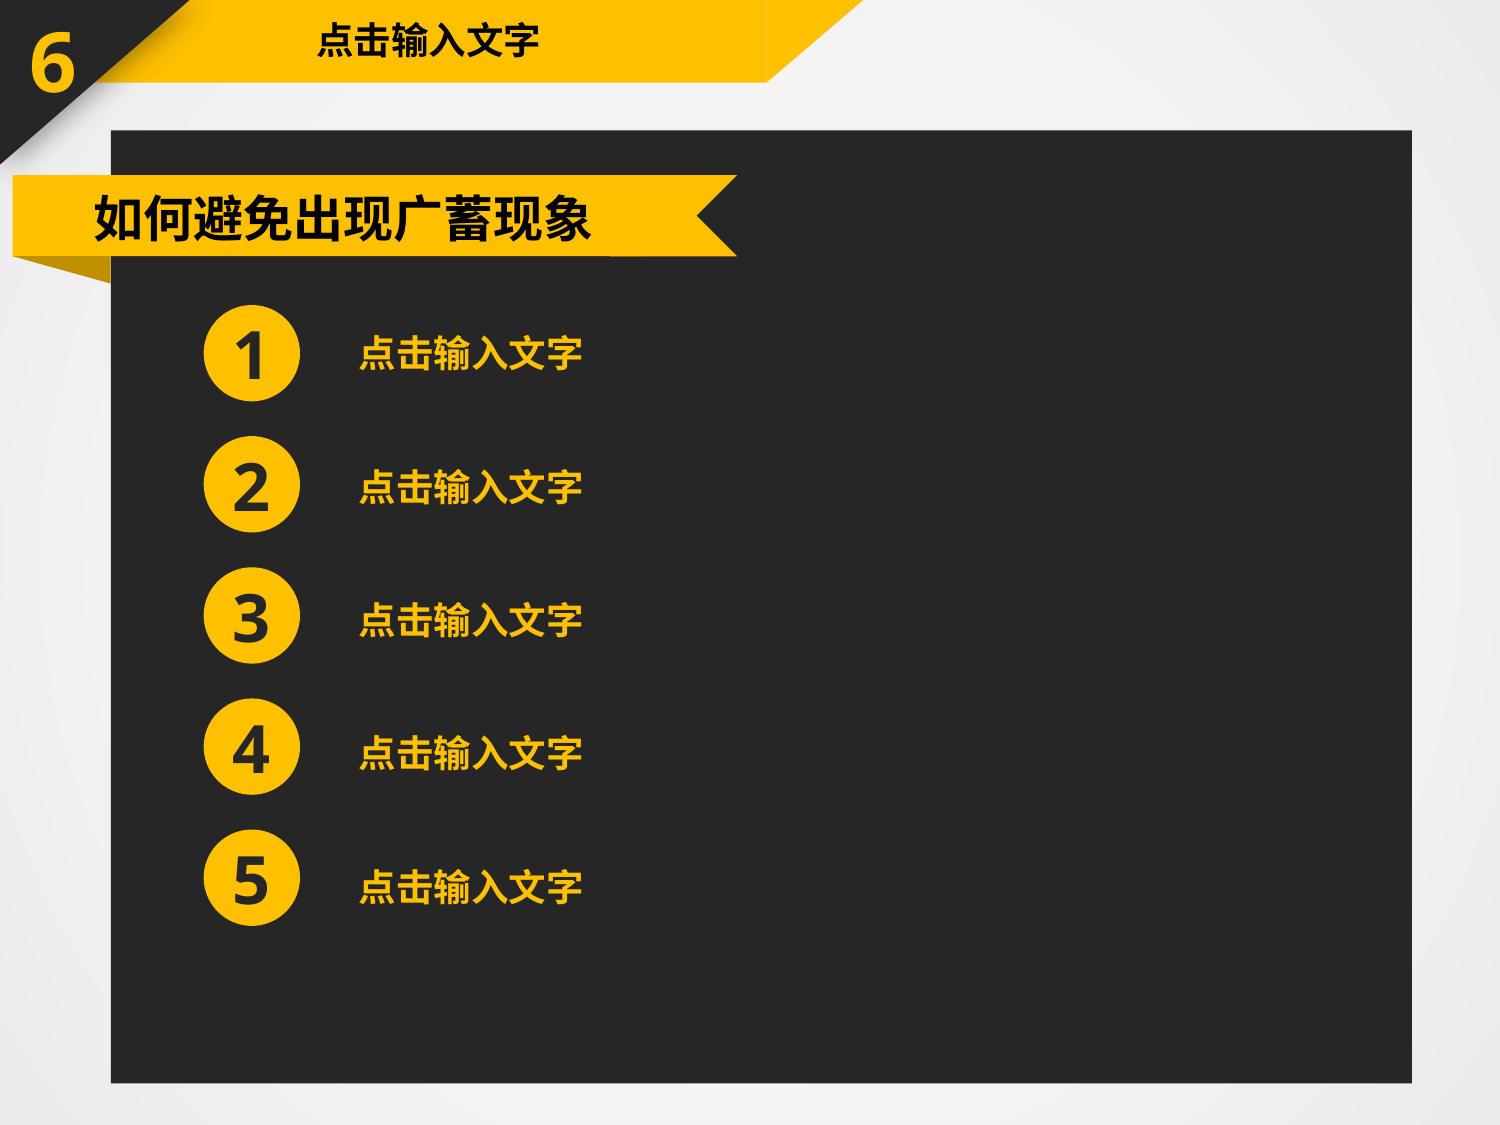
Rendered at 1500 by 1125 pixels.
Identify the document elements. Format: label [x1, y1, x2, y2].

picture [0, 0, 1500, 1125]
text_box [12, 130, 1412, 1084]
text_box [190, 0, 867, 83]
text_box [0, 0, 190, 165]
